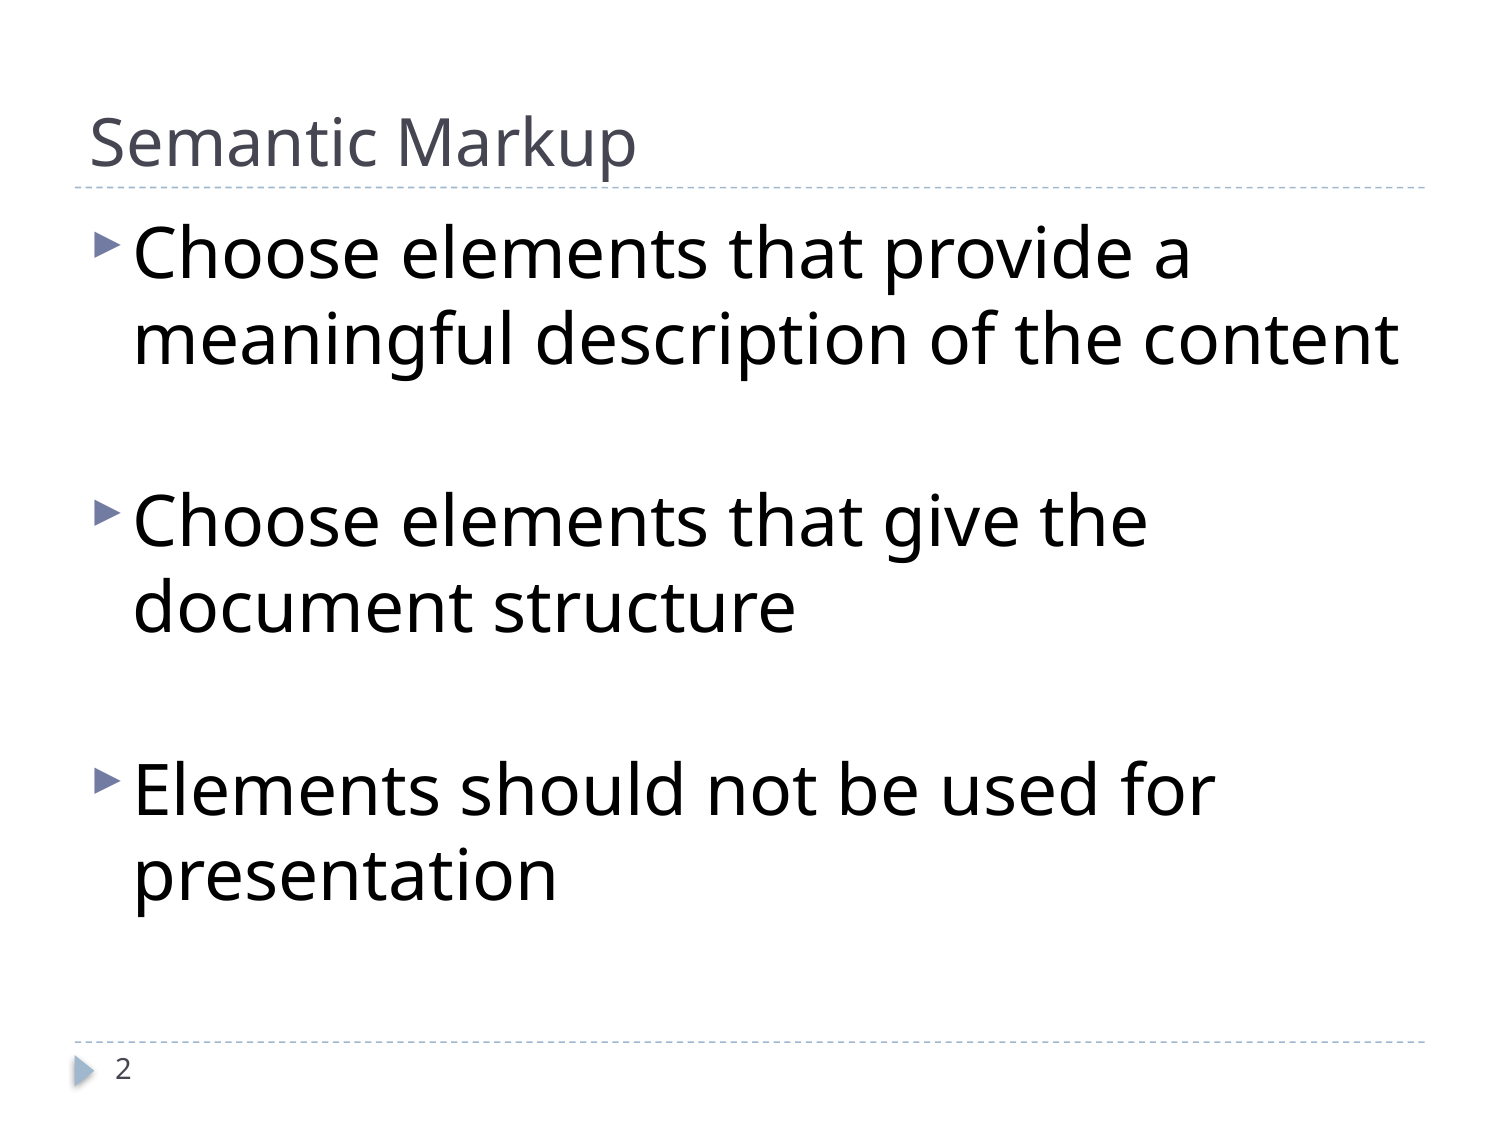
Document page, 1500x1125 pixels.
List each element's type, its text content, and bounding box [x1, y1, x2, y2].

title Semantic Markup [75, 24, 1425, 188]
slide_number 2 [100, 1042, 426, 1103]
list Choose elements that provide a meaningful description of the content Choose elements that give the document structure Elements should not be used for presentation [75, 200, 1425, 1010]
